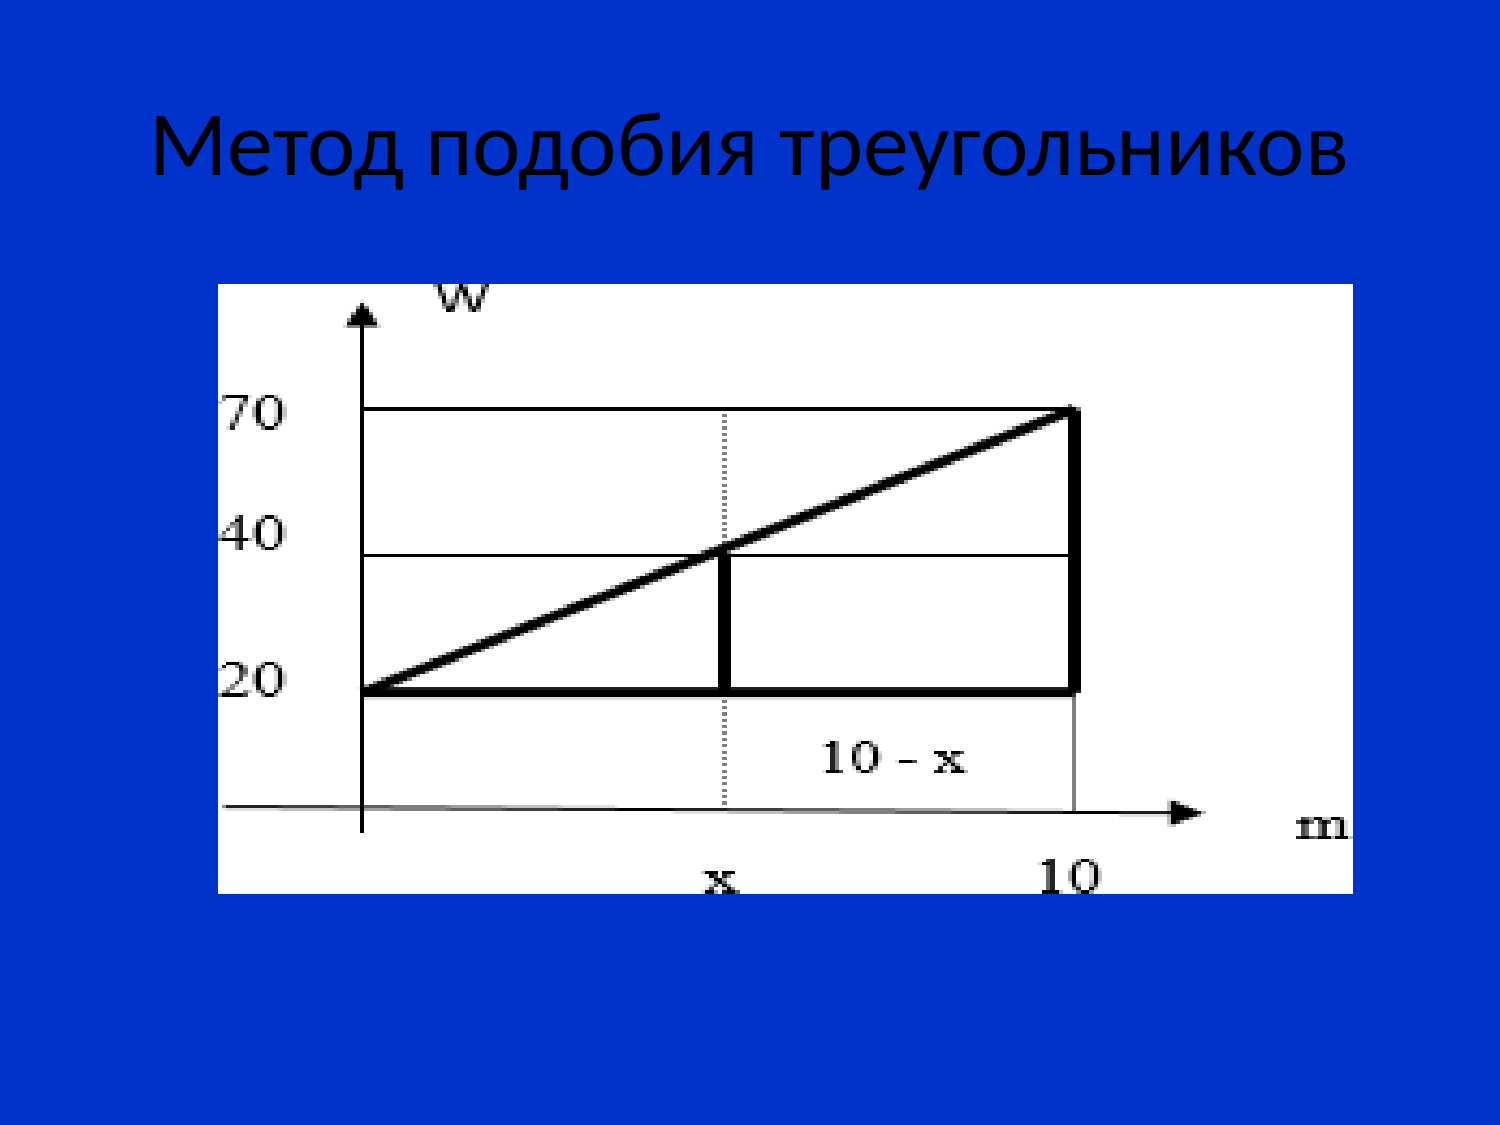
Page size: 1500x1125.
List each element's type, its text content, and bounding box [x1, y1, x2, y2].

picture [218, 284, 1353, 894]
title Метод подобия треугольников [75, 45, 1425, 233]
